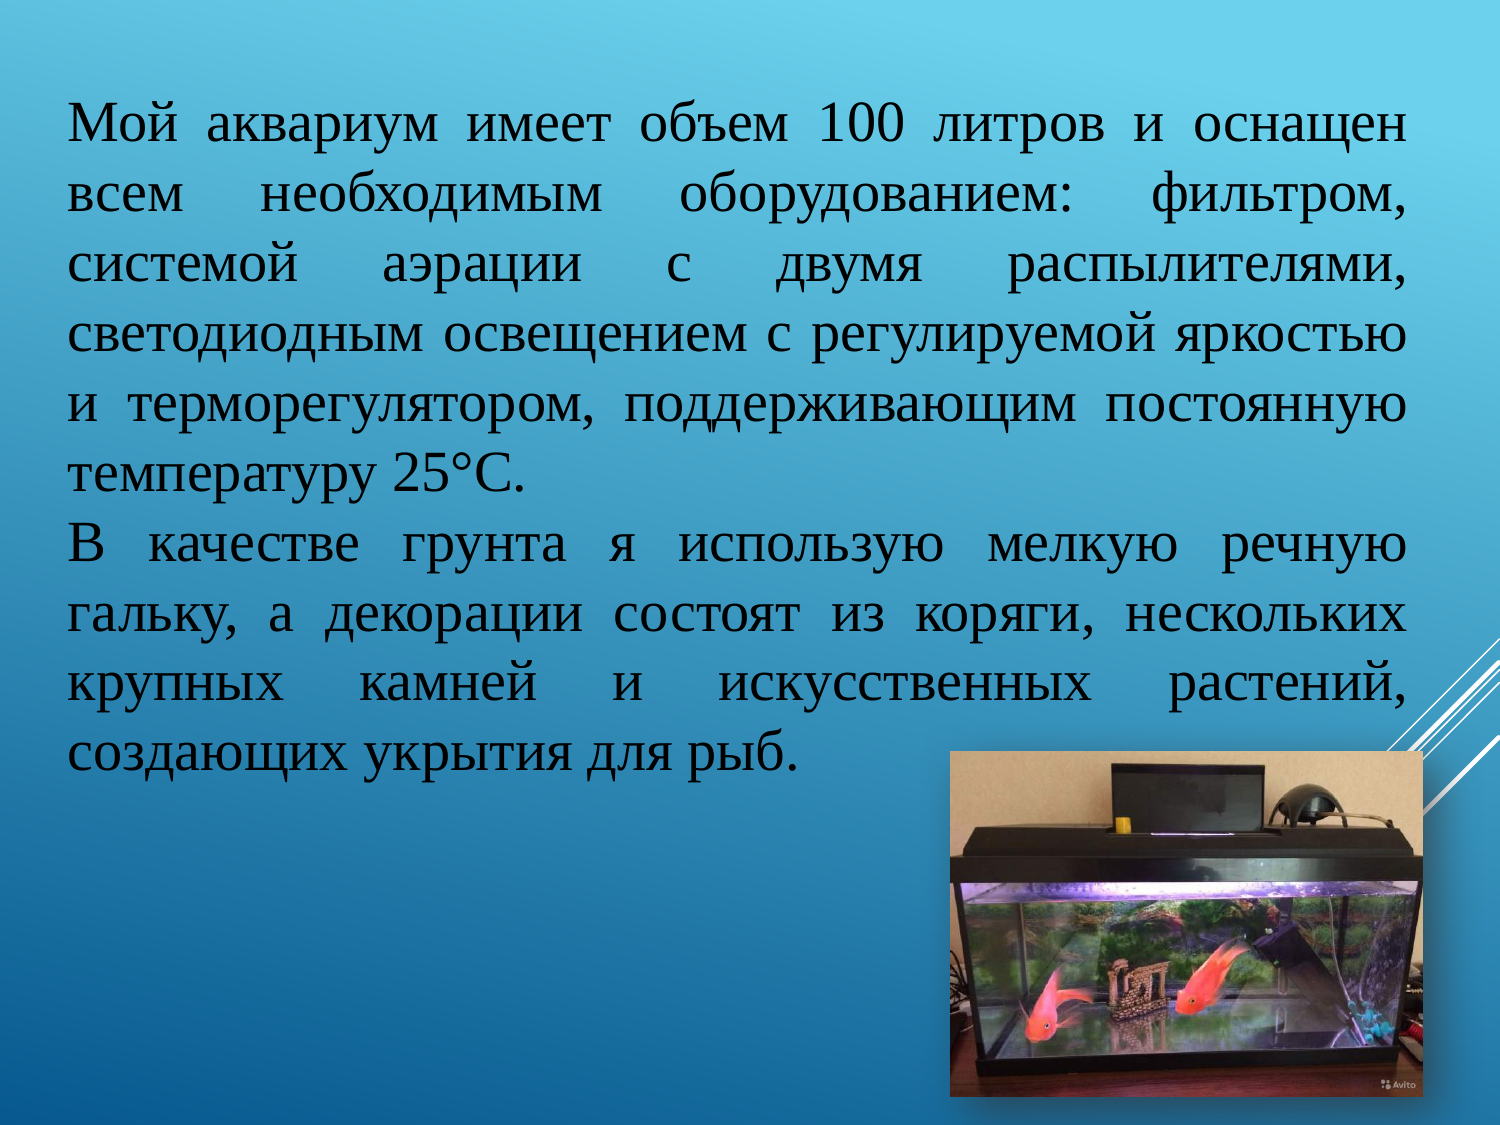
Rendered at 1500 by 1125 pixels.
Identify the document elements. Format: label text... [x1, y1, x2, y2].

picture [950, 751, 1423, 1098]
text_box Мой аквариум имеет объем 100 литров и оснащен всем необходимым оборудованием: фильтром, системой аэрации с двумя распылителями, светодиодным освещением с регулируемой яркостью и терморегулятором, поддерживающим постоянную температуру 25°C. В качестве грунта я использую мелкую речную гальку, а декорации состоят из коряги, нескольких крупных камней и искусственных растений, создающих укрытия для рыб. [53, 75, 1424, 790]
